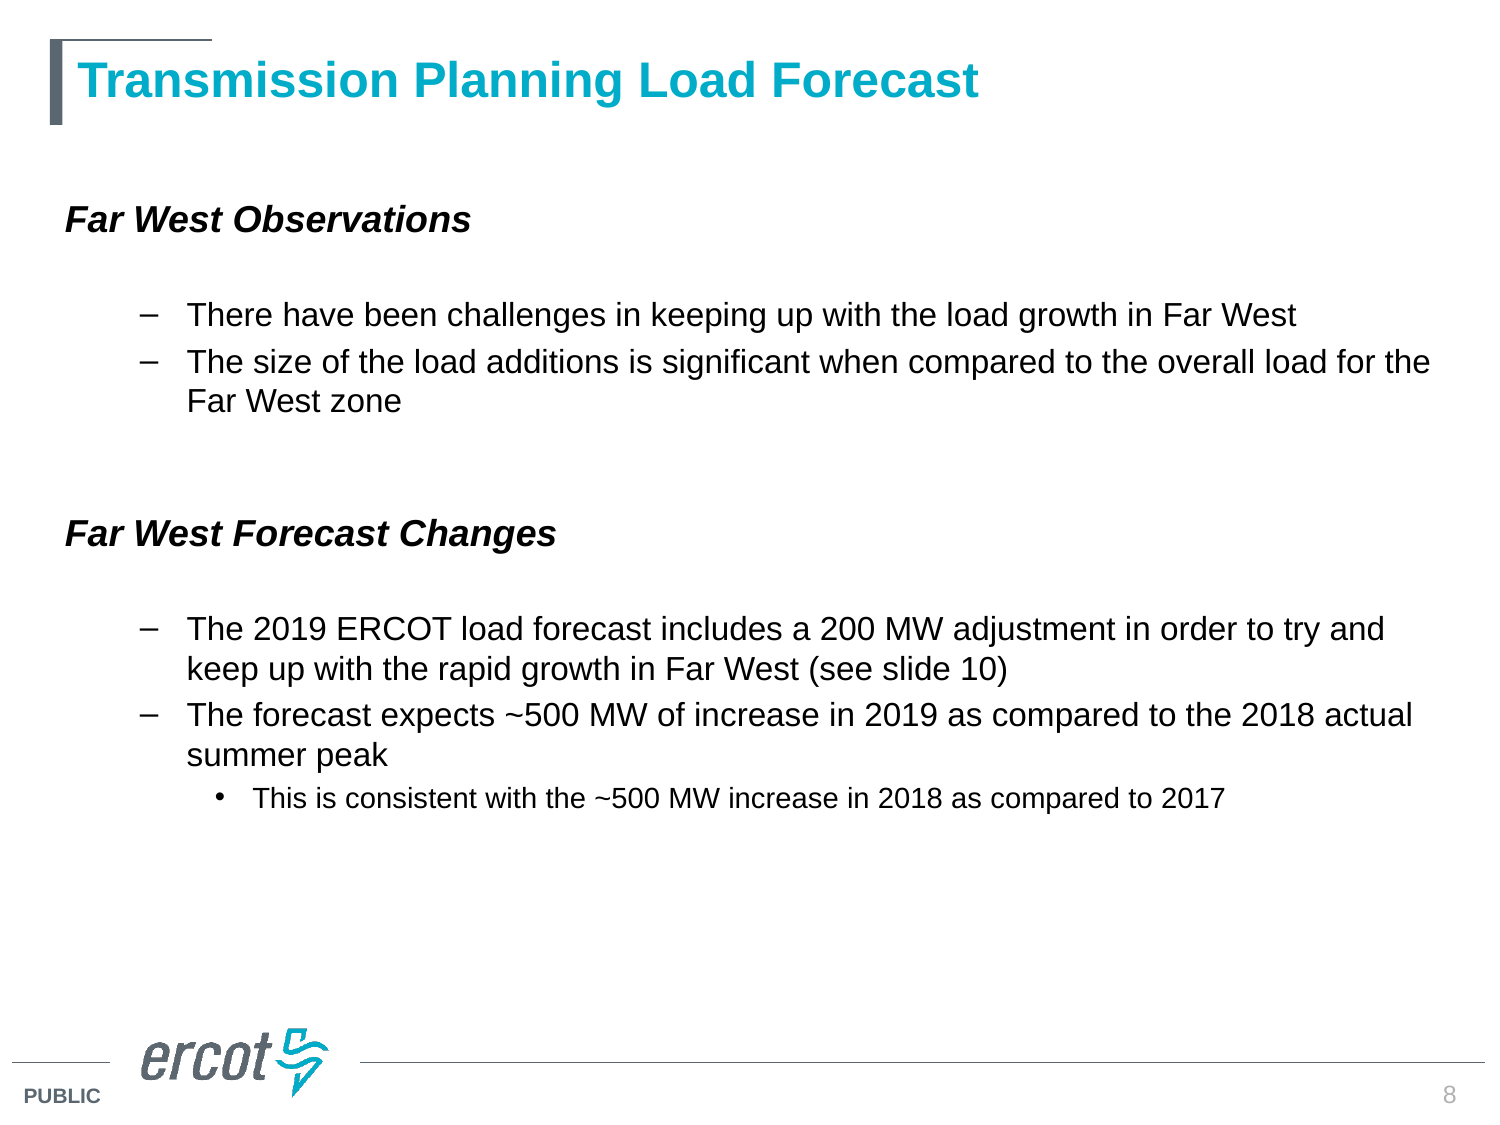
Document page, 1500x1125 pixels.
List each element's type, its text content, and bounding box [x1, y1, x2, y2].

picture [137, 1024, 332, 1100]
list Far West Observations There have been challenges in keeping up with the load growth in Far West The size of the load additions is significant when compared to the overall load for the Far West zone Far West Forecast Changes The 2019 ERCOT load forecast includes a 200 MW adjustment in order to try and keep up with the rapid growth in Far West (see slide 10) The forecast expects ~500 MW of increase in 2019 as compared to the 2018 actual summer peak This is consistent with the ~500 MW increase in 2018 as compared to 2017 [50, 187, 1450, 972]
slide_number 8 [1412, 1076, 1488, 1112]
title Transmission Planning Load Forecast [62, 39, 1450, 187]
